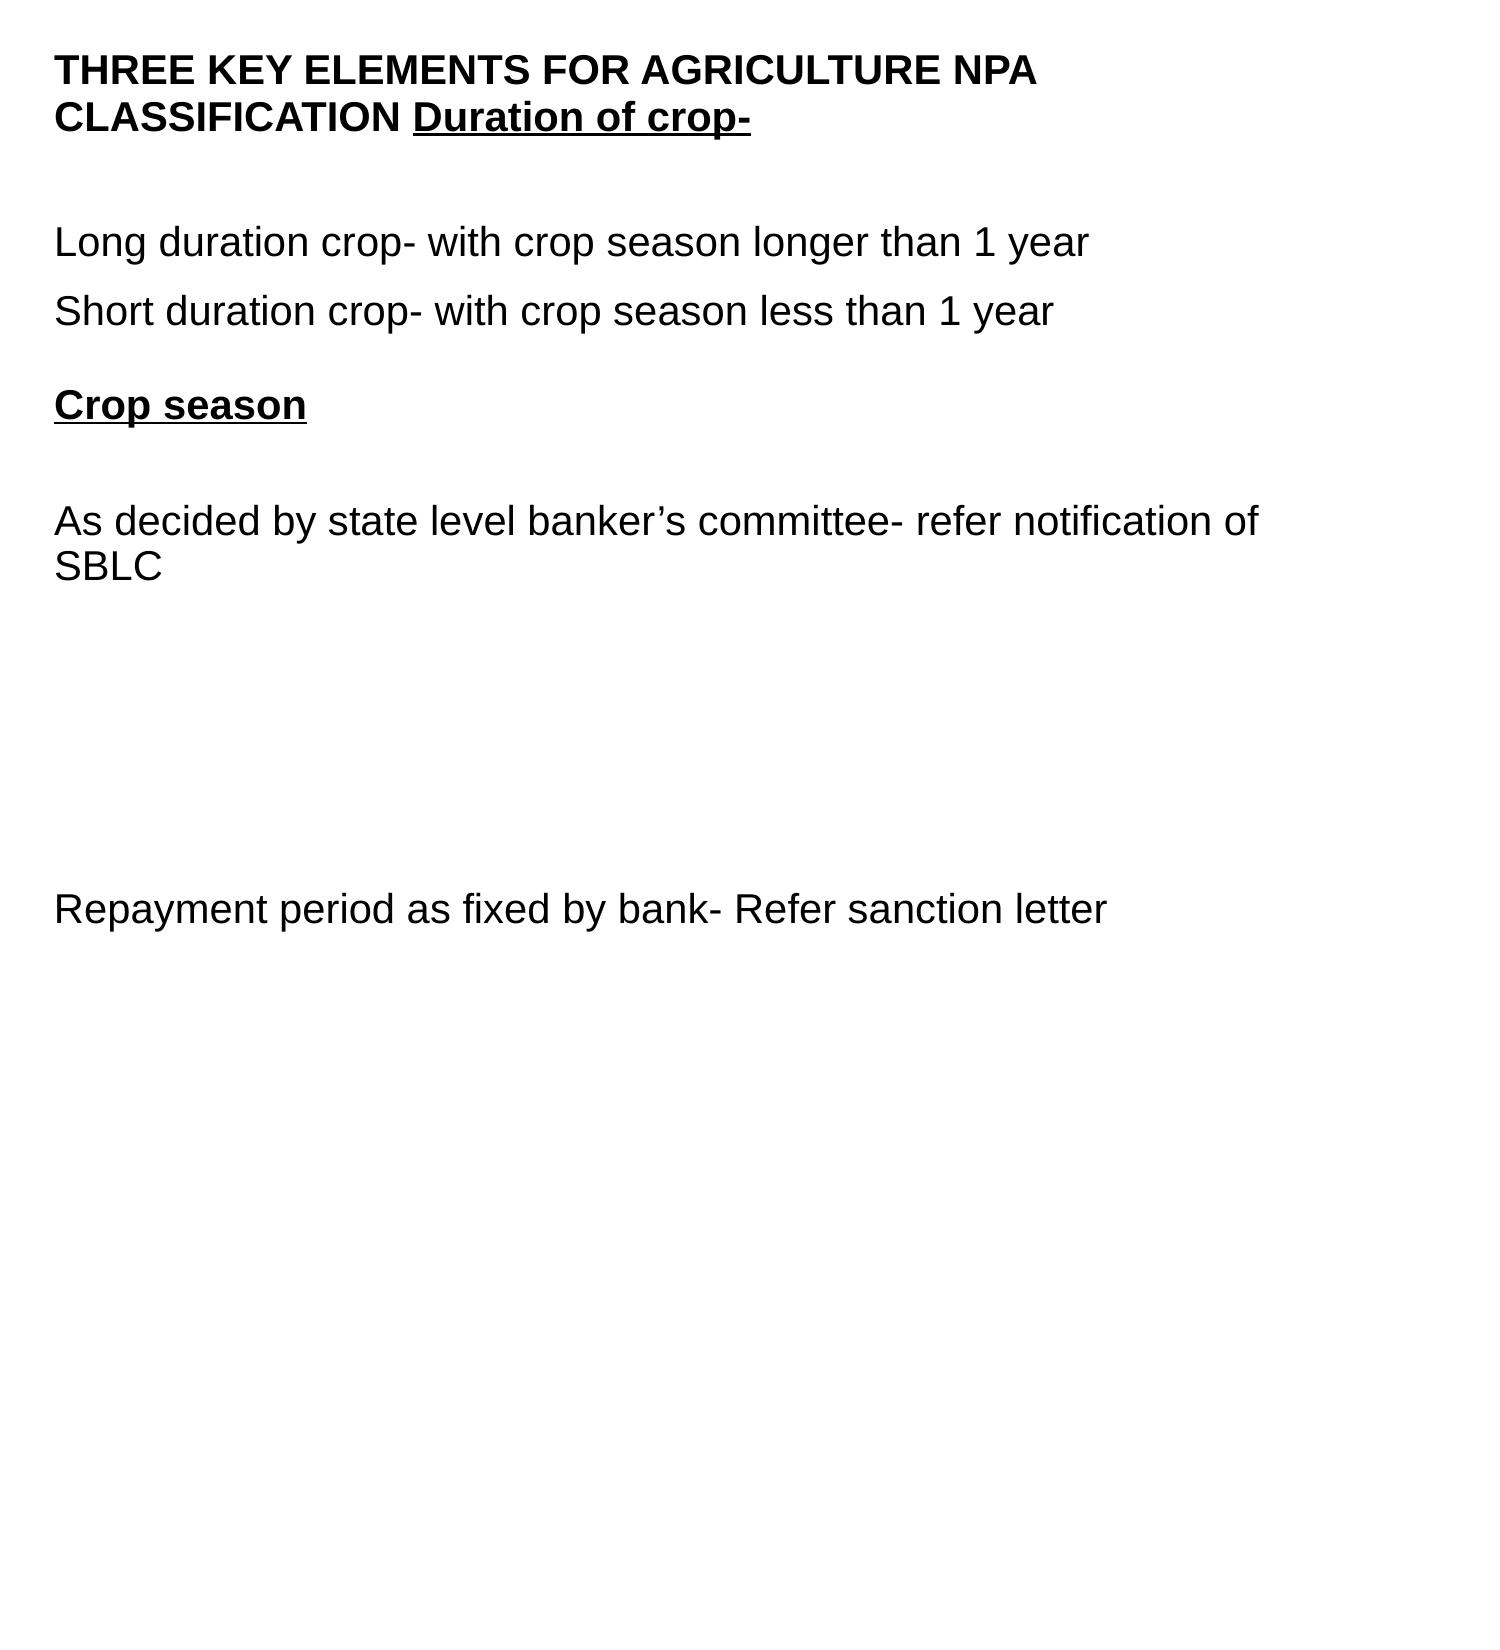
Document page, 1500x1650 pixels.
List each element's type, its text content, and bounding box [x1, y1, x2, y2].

text_box Repayment period as fixed by bank- Refer sanction letter [52, 881, 1110, 927]
text_box THREE KEY ELEMENTS FOR AGRICULTURE NPA CLASSIFICATION Duration of crop- Long duration crop- with crop season longer than 1 year Short duration crop- with crop season less than 1 year Crop season As decided by state level banker’s committee- refer notification of SBLC [52, 47, 1262, 783]
